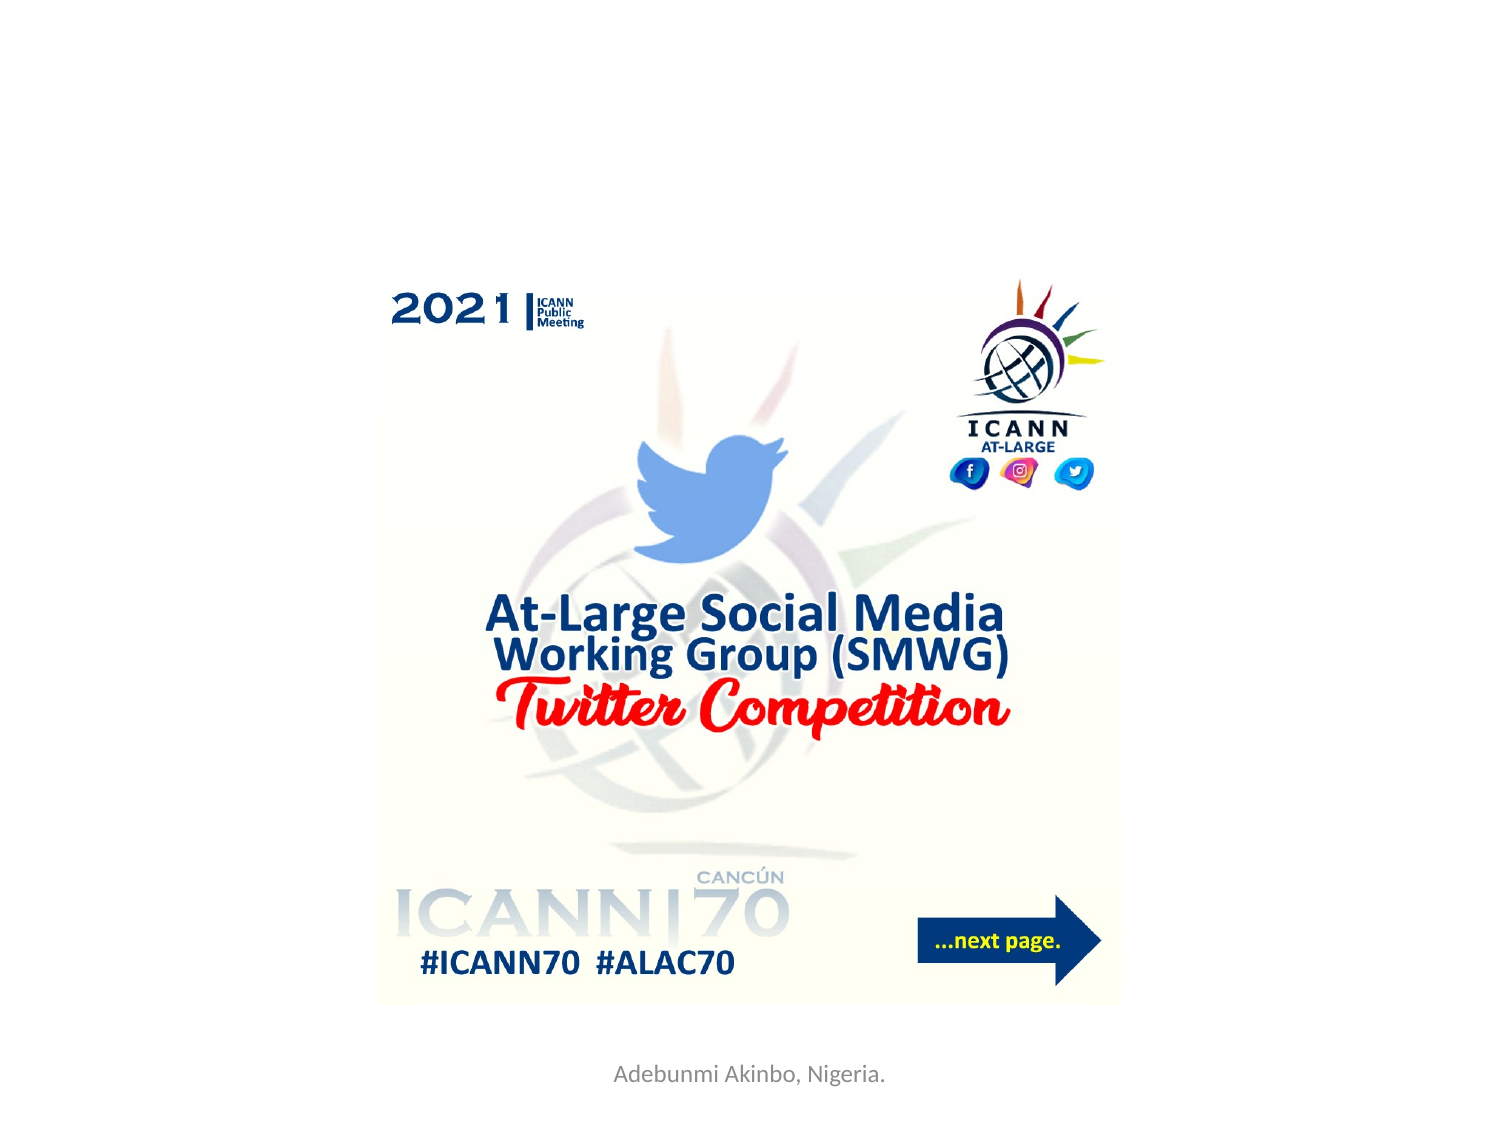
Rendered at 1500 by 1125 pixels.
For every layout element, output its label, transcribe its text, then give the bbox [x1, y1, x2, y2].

footer Adebunmi Akinbo, Nigeria. [512, 1042, 988, 1103]
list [378, 262, 1122, 1006]
